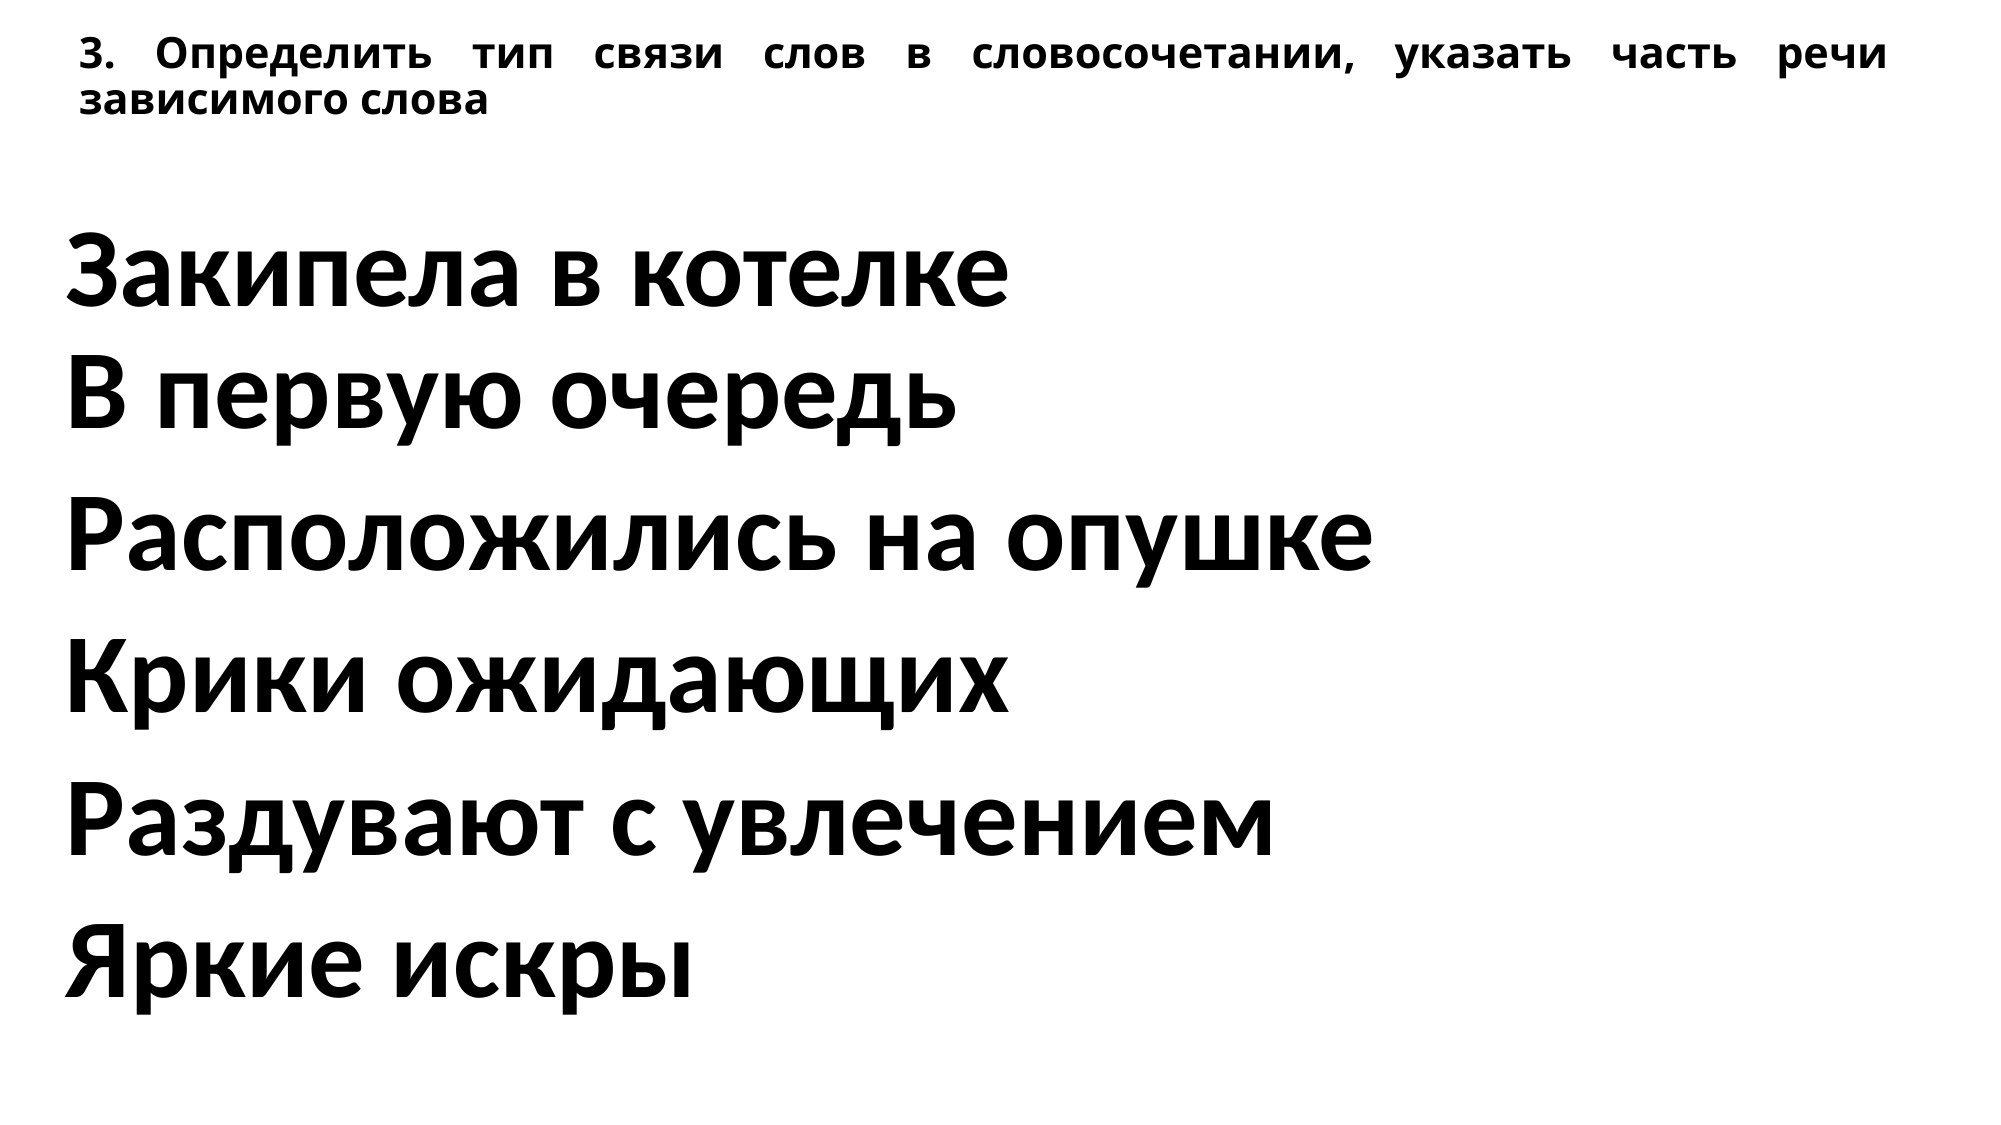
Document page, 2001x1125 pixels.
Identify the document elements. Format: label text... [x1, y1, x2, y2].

list Закипела в котелке В первую очередь Расположились на опушке Крики ожидающих Раздувают с увлечением Яркие искры [50, 202, 1958, 1075]
title 3. Определить тип связи слов в словосочетании, указать часть речи зависимого слова [63, 23, 1905, 132]
